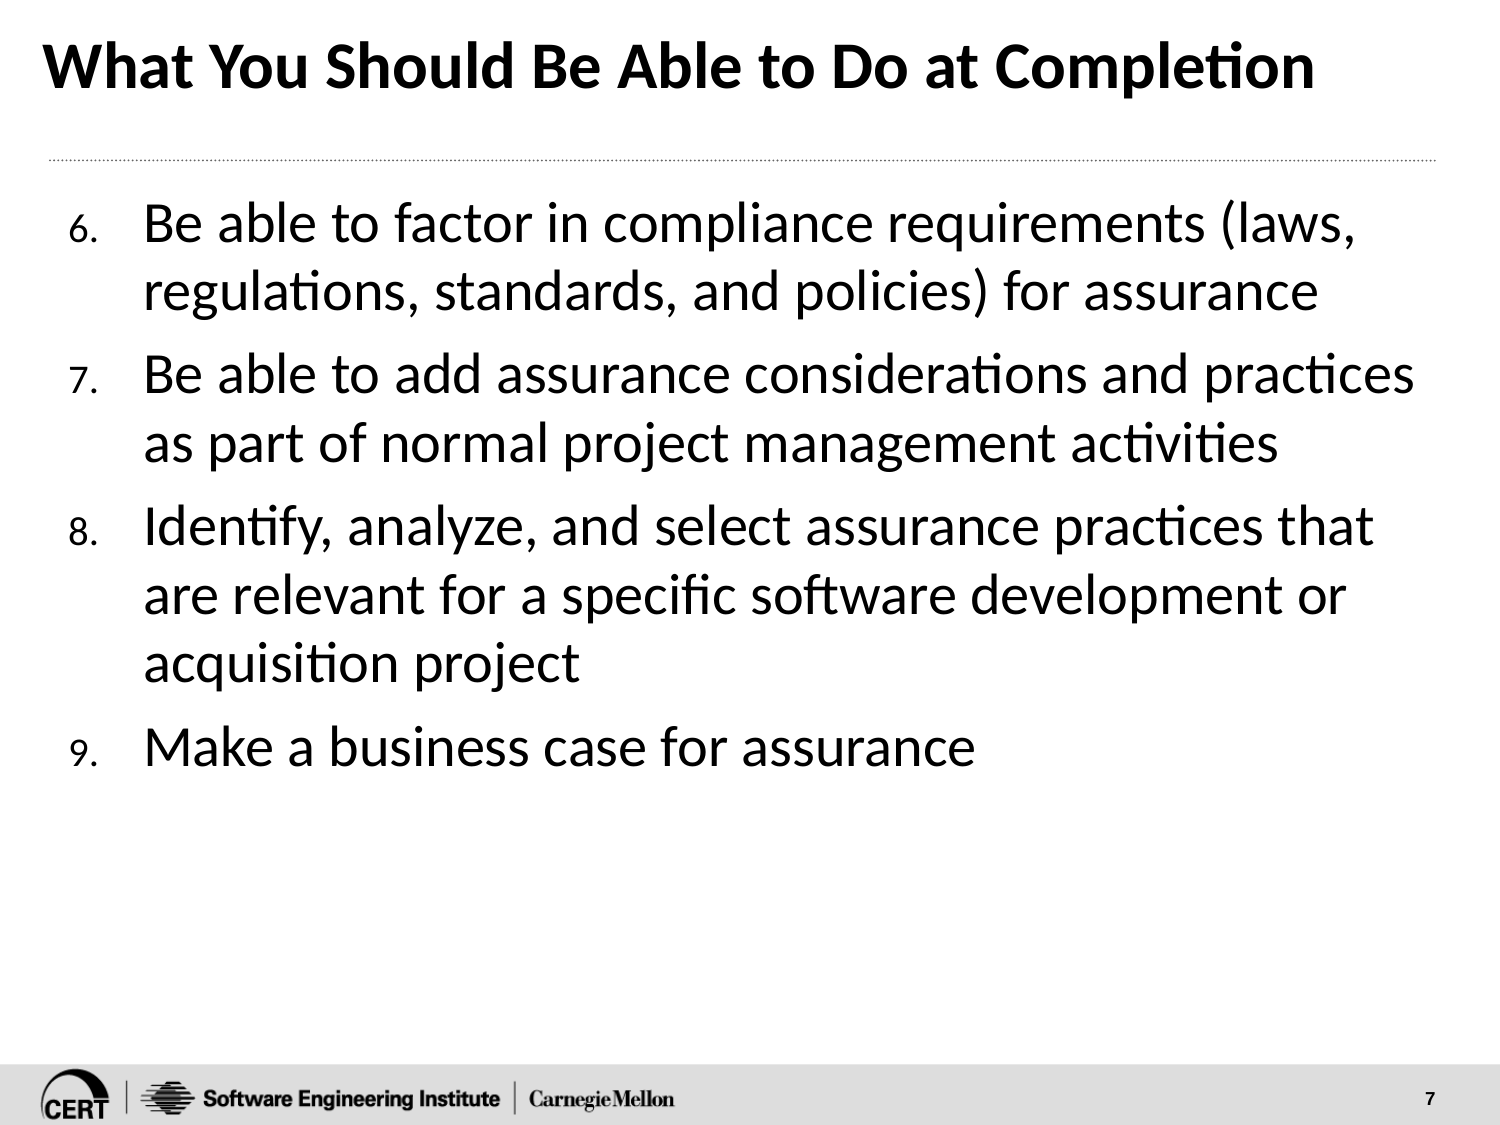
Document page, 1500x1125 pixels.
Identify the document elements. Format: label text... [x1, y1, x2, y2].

picture [24, 1065, 688, 1125]
list Be able to factor in compliance requirements (laws, regulations, standards, and policies) for assurance Be able to add assurance considerations and practices as part of normal project management activities Identify, analyze, and select assurance practices that are relevant for a specific software development or acquisition project Make a business case for assurance [49, 187, 1438, 1001]
title What You Should Be Able to Do at Completion [42, 37, 1434, 155]
